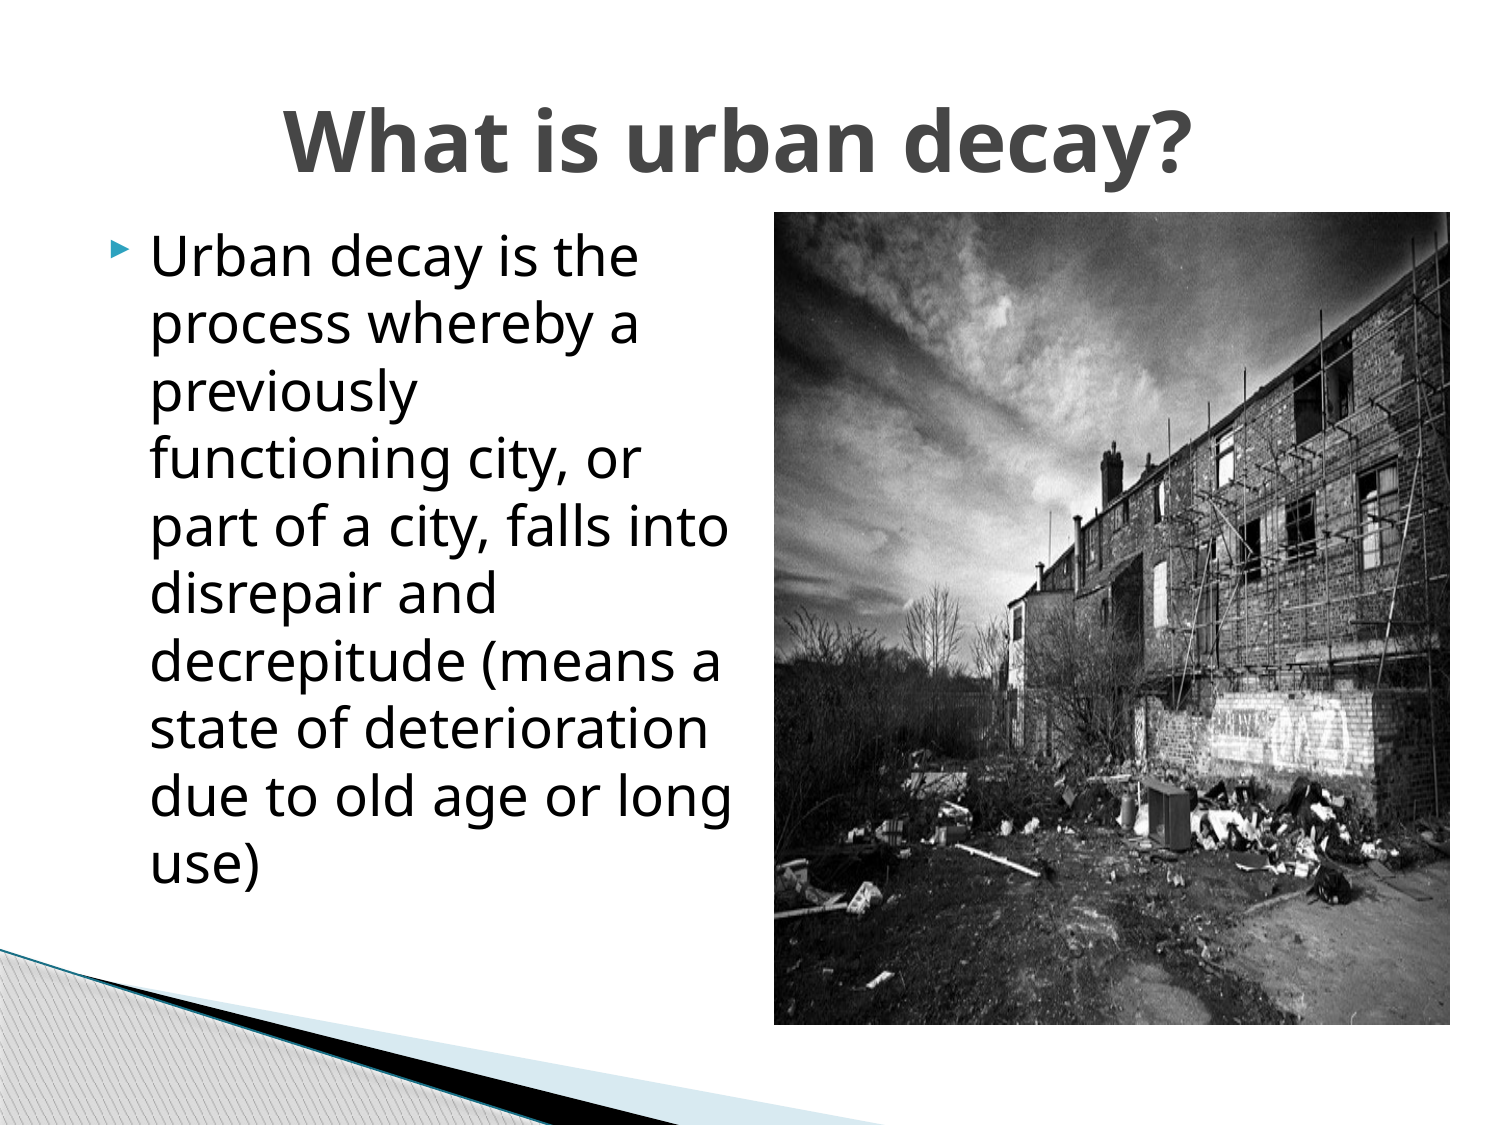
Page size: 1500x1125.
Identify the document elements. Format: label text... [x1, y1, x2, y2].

list Urban decay is the process whereby a previously functioning city, or part of a city, falls into disrepair and decrepitude (means a state of deterioration due to old age or long use) [75, 233, 750, 1025]
title What is urban decay? [75, 45, 1425, 233]
picture [774, 212, 1451, 1026]
